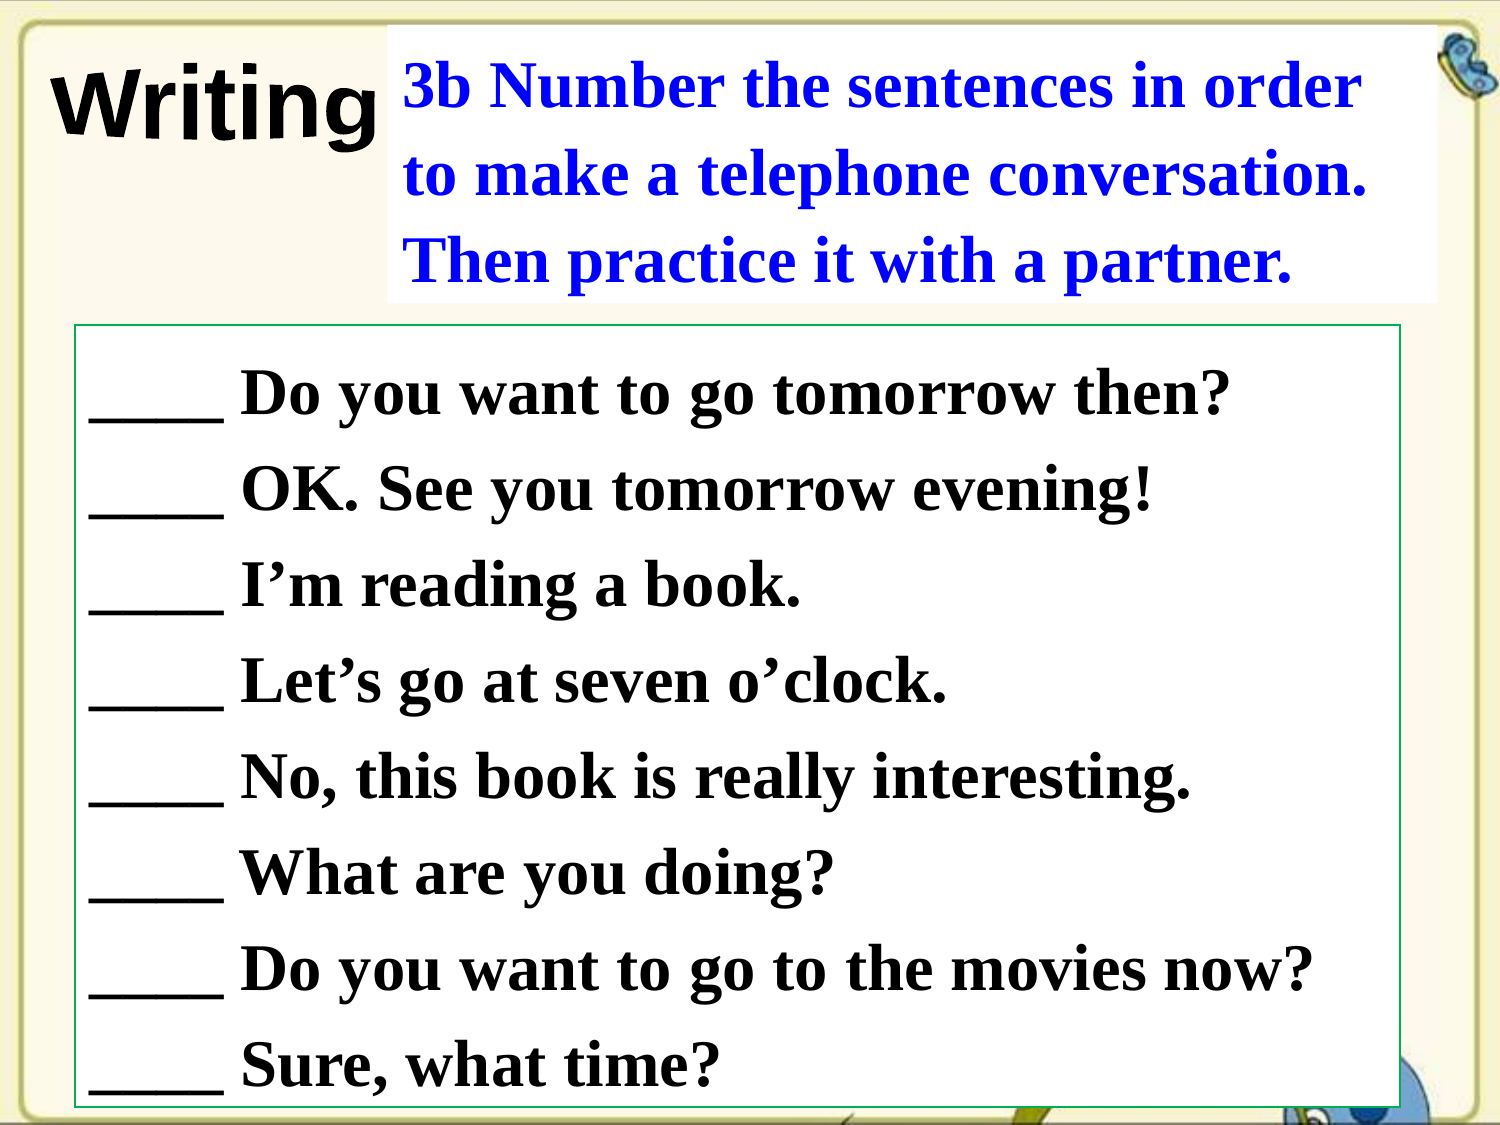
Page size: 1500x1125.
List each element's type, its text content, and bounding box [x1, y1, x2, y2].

text_box 3b Number the sentences in order to make a telephone conversation. Then practice it with a partner. [387, 24, 1438, 304]
picture [0, 0, 1500, 1125]
text_box ____ Do you want to go tomorrow then? ____ OK. See you tomorrow evening! ____ I’m reading a book. ____ Let’s go at seven o’clock. ____ No, this book is really interesting. ____ What are you doing? ____ Do you want to go to the movies now? ____ Sure, what time? [75, 324, 1400, 1107]
